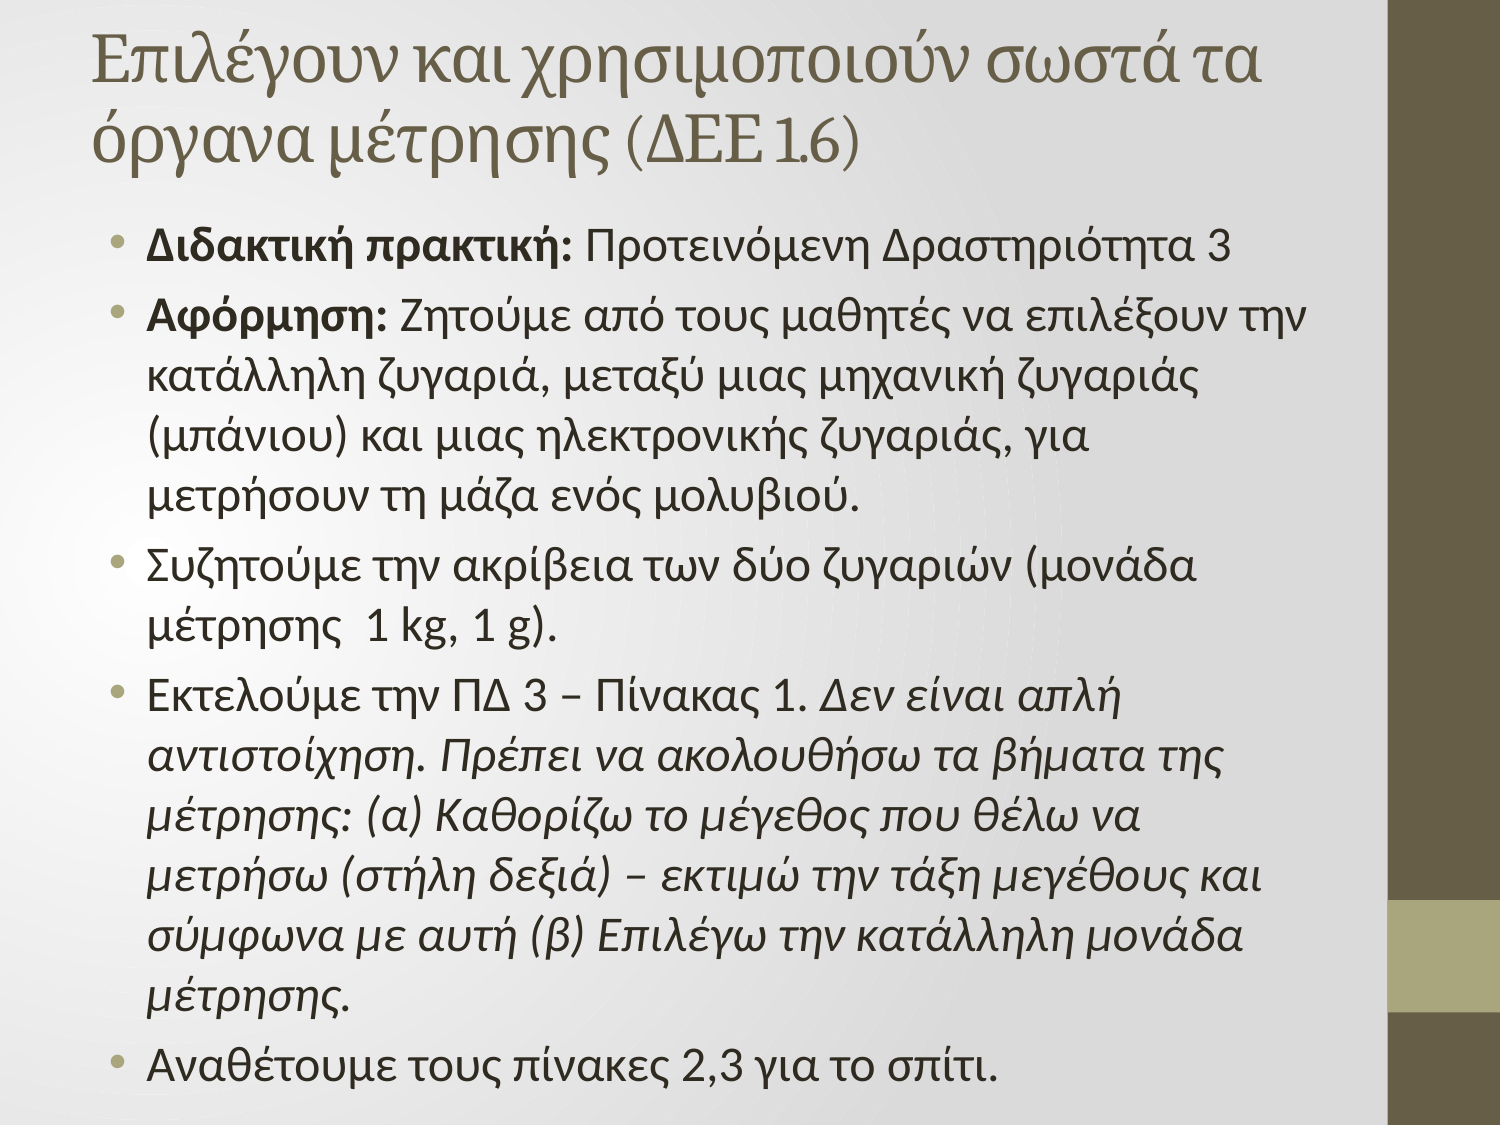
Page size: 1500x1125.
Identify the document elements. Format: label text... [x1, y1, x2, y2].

list Διδακτική πρακτική: Προτεινόμενη Δραστηριότητα 3 Αφόρμηση: Ζητούμε από τους μαθητές να επιλέξουν την κατάλληλη ζυγαριά, μεταξύ μιας μηχανική ζυγαριάς (μπάνιου) και μιας ηλεκτρονικής ζυγαριάς, για μετρήσουν τη μάζα ενός μολυβιού. Συζητούμε την ακρίβεια των δύο ζυγαριών (μονάδα μέτρησης 1 kg, 1 g). Εκτελούμε την ΠΔ 3 – Πίνακας 1. Δεν είναι απλή αντιστοίχηση. Πρέπει να ακολουθήσω τα βήματα της μέτρησης: (α) Καθορίζω το μέγεθος που θέλω να μετρήσω (στήλη δεξιά) – εκτιμώ την τάξη μεγέθους και σύμφωνα με αυτή (β) Επιλέγω την κατάλληλη μονάδα μέτρησης. Αναθέτουμε τους πίνακες 2,3 για το σπίτι. [75, 204, 1325, 992]
title Επιλέγουν και χρησιμοποιούν σωστά τα όργανα μέτρησης (ΔΕΕ 1.6) [75, 2, 1325, 190]
